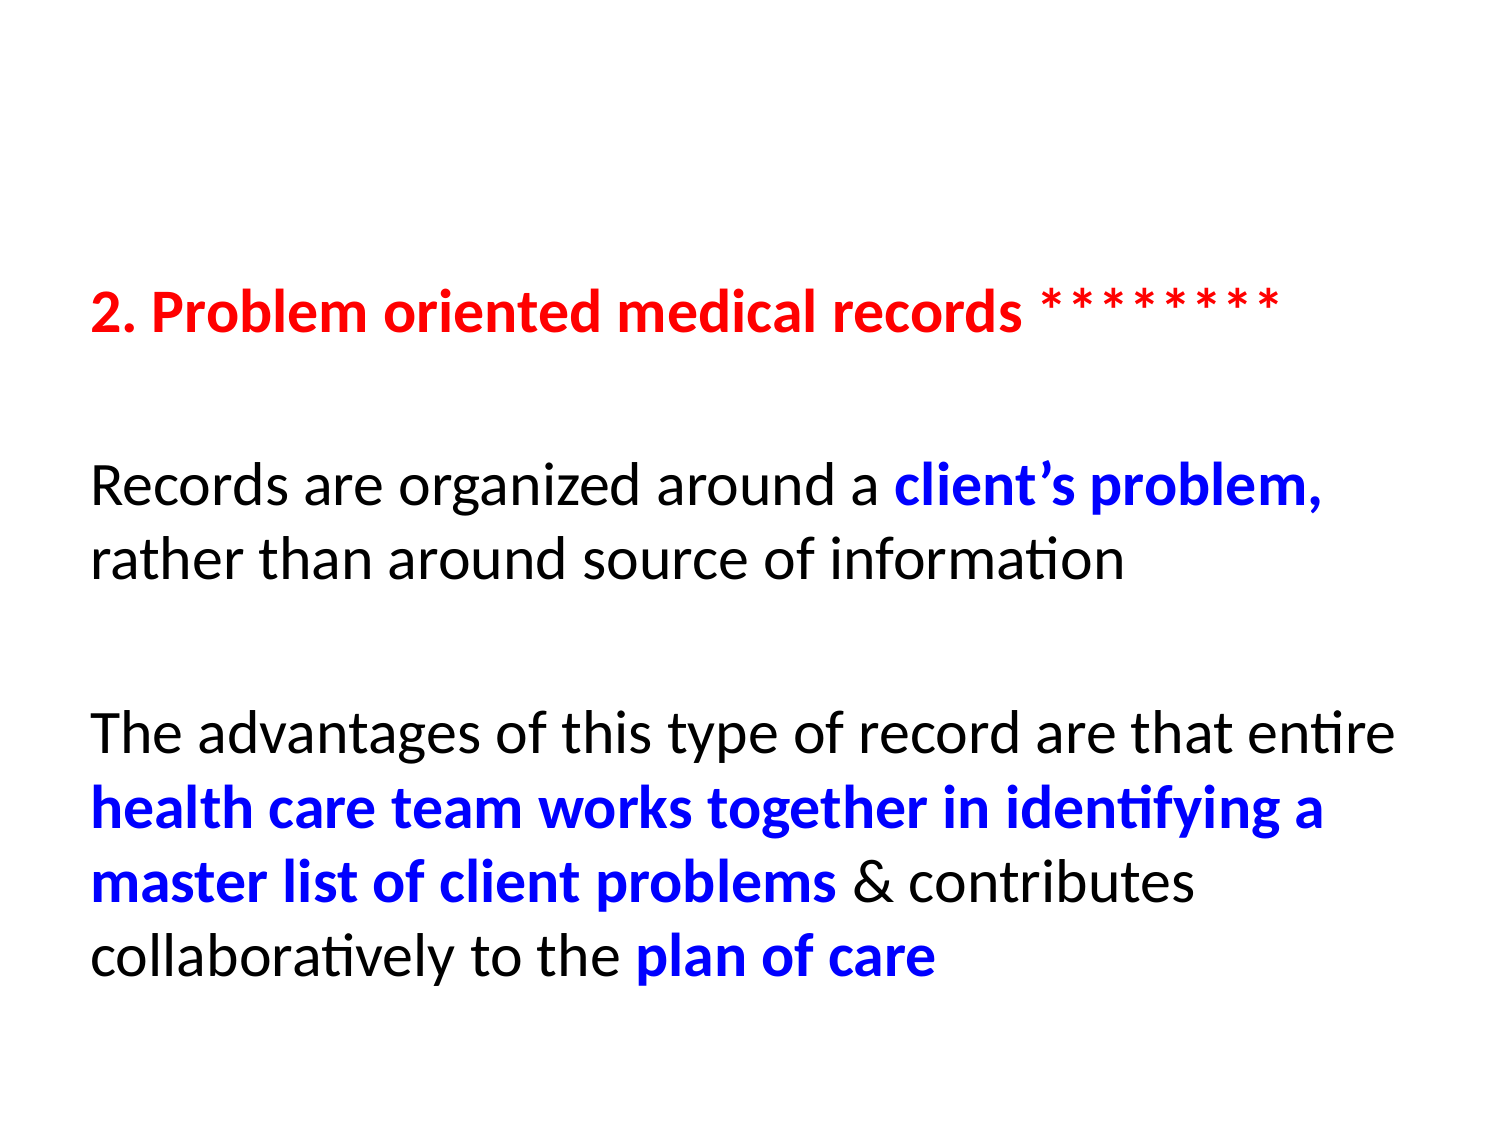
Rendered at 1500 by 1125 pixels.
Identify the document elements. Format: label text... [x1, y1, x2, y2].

list 2. Problem oriented medical records ******** Records are organized around a client’s problem, rather than around source of information The advantages of this type of record are that entire health care team works together in identifying a master list of client problems & contributes collaboratively to the plan of care [75, 262, 1425, 1005]
